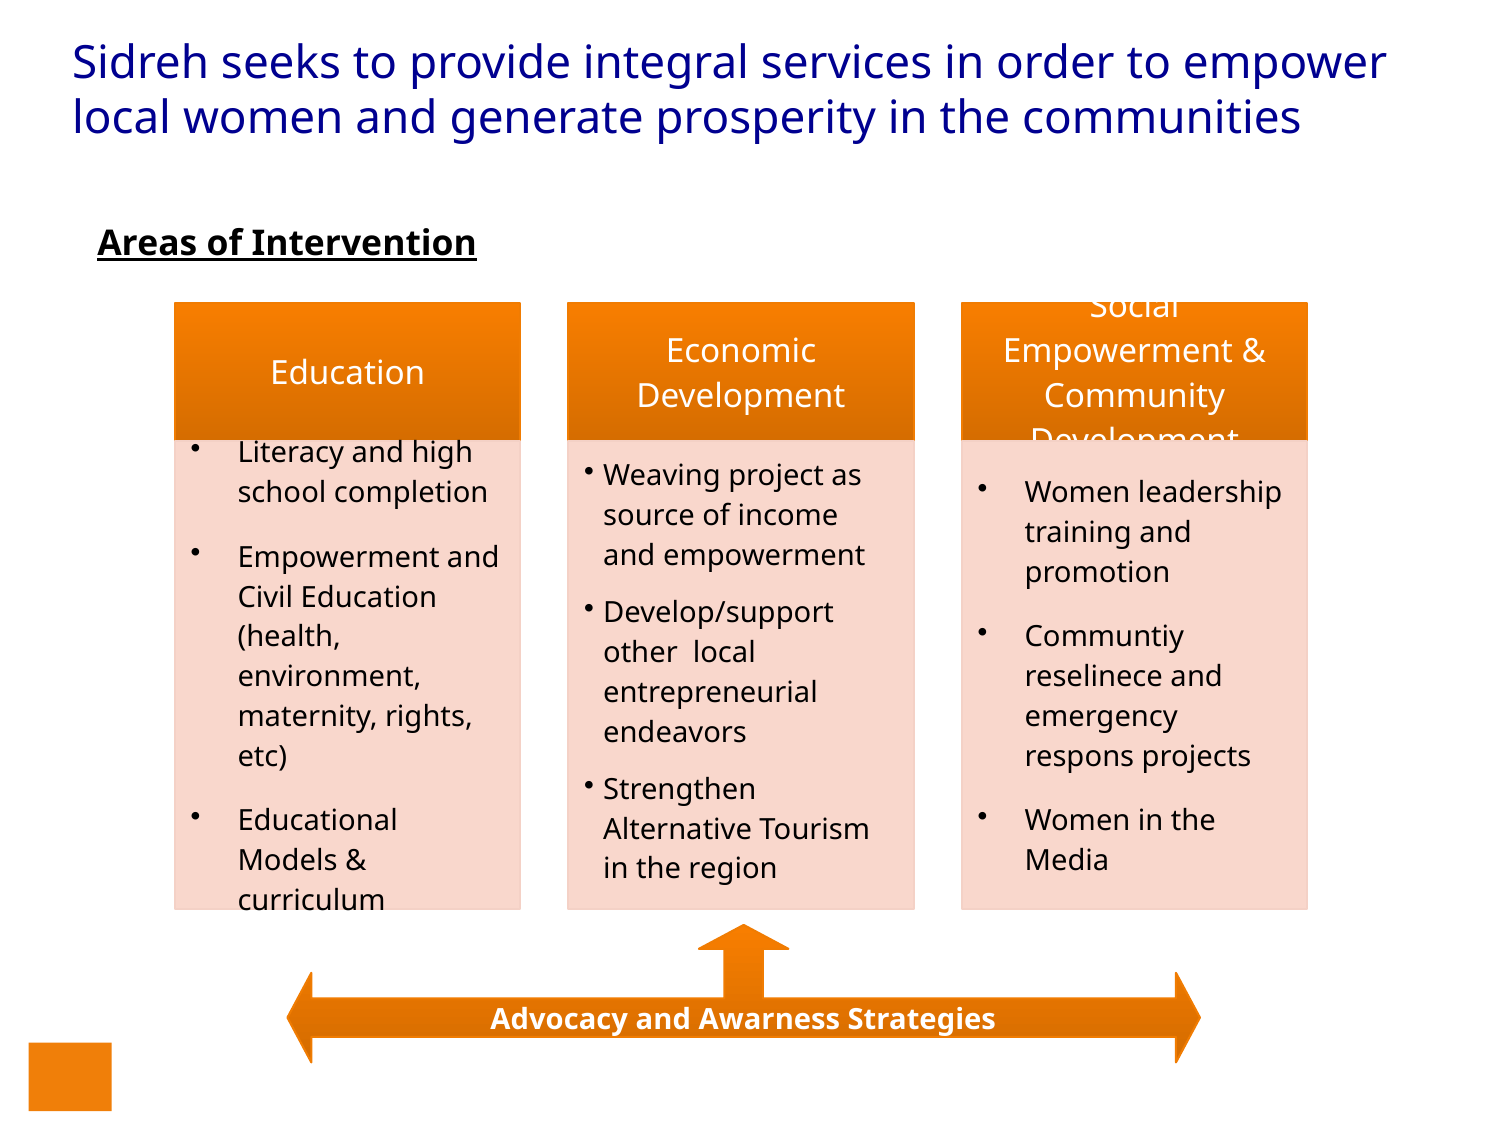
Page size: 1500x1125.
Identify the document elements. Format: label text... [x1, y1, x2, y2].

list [174, 299, 1308, 913]
text_box Advocacy and Awarness Strategies [286, 924, 1201, 1064]
text_box Sidreh seeks to provide integral services in order to empower local women and generate prosperity in the communities [57, 24, 1425, 150]
text_box Areas of Intervention [82, 212, 493, 270]
